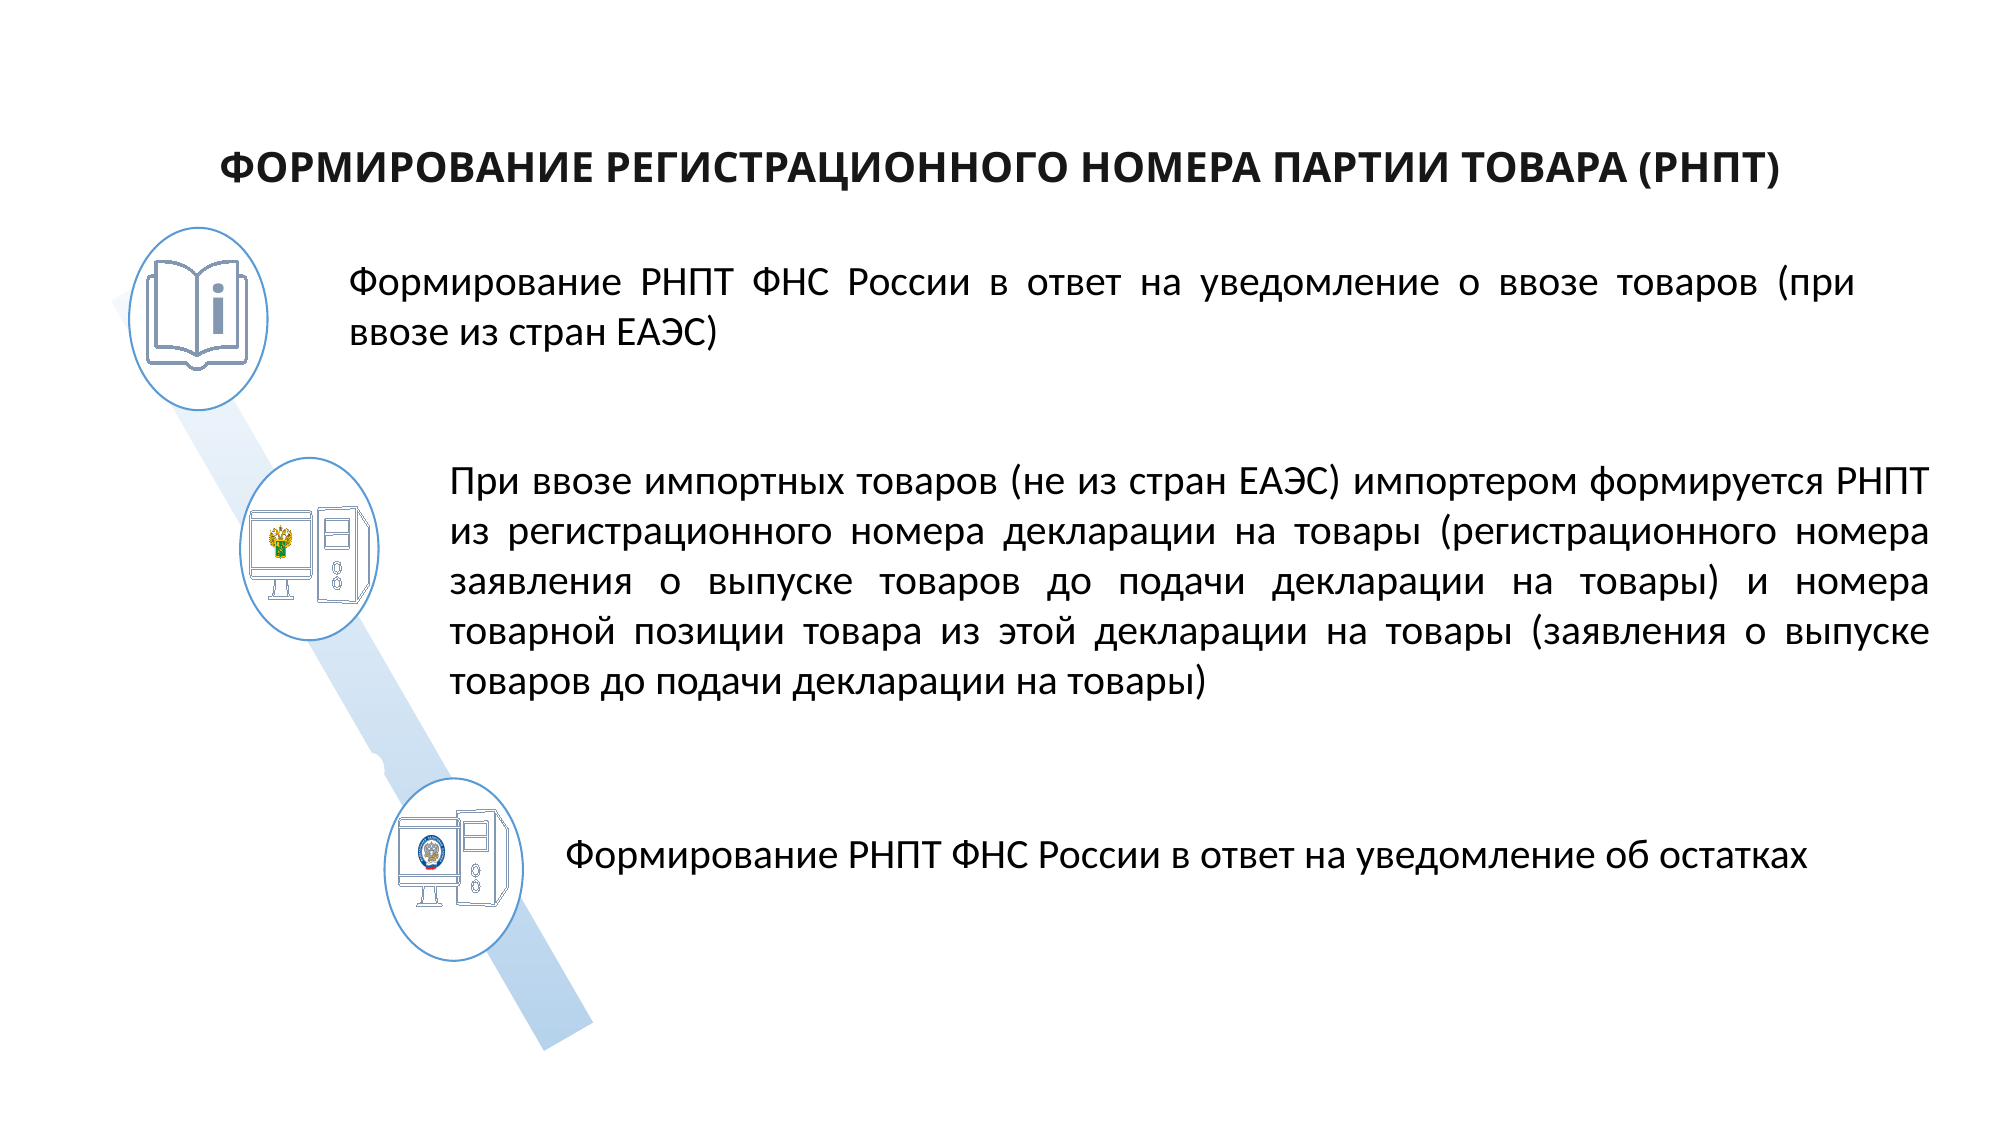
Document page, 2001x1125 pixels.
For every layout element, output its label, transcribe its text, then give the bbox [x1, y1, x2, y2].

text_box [129, 227, 523, 1095]
title ФОРМИРОВАНИЕ РЕГИСТРАЦИОННОГО НОМЕРА ПАРТИИ ТОВАРА (РНПТ) [137, 59, 1863, 243]
text_box Формирование РНПТ ФНС России в ответ на уведомление о ввозе товаров (при ввозе из стран ЕАЭС) [523, 243, 1877, 364]
text_box При ввозе импортных товаров (не из стран ЕАЭС) импортером формируется РНПТ из регистрационного номера декларации на товары (регистрационного номера заявления о выпуске товаров до подачи декларации на товары) и номера товарной позиции товара из этой декларации на товары (заявления о выпуске товаров до подачи декларации на товары) [523, 442, 1951, 713]
text_box Формирование РНПТ ФНС России в ответ на уведомление об остатках [545, 817, 1987, 888]
